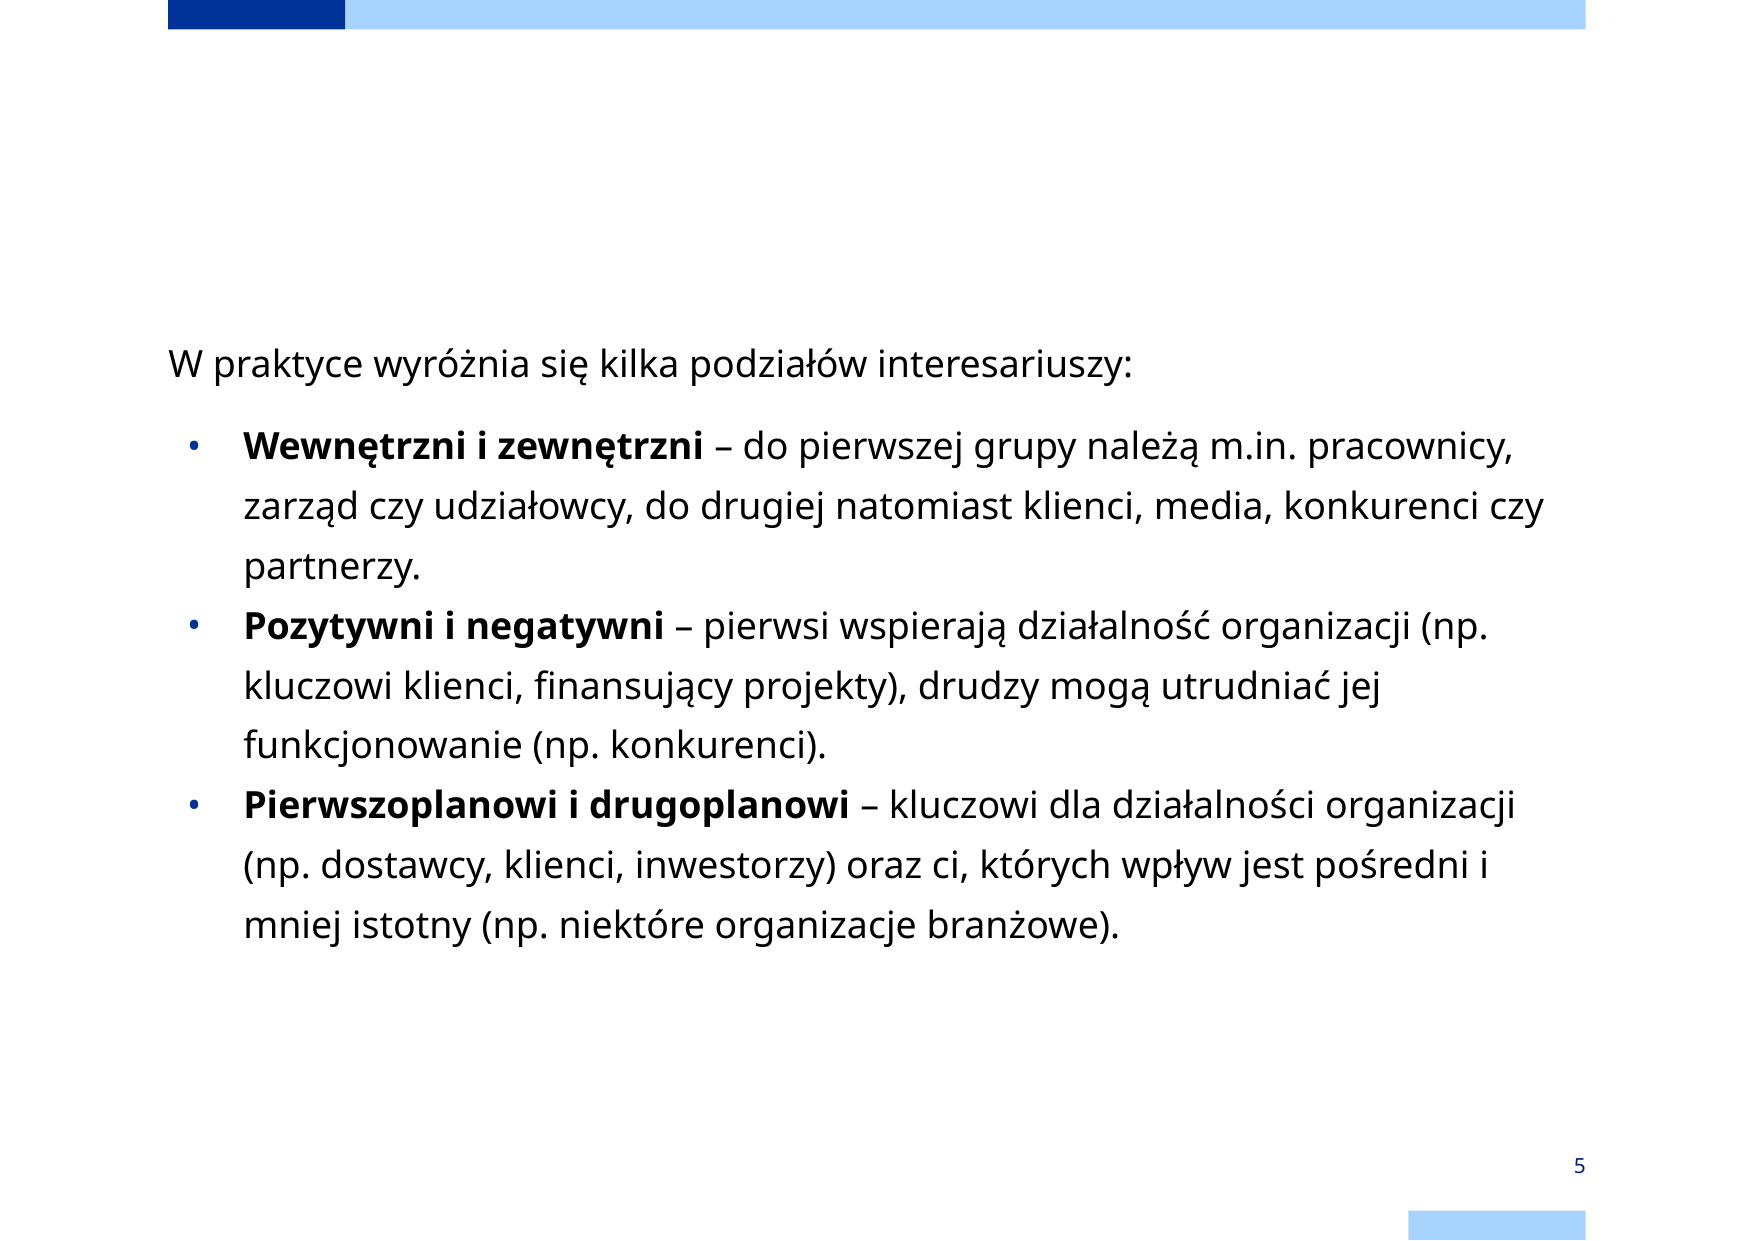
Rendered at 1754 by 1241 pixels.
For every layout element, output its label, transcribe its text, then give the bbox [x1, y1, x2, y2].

slide_number ‹#› [1408, 1151, 1586, 1182]
list W praktyce wyróżnia się kilka podziałów interesariuszy: Wewnętrzni i zewnętrzni – do pierwszej grupy należą m.in. pracownicy, zarząd czy udziałowcy, do drugiej natomiast klienci, media, konkurenci czy partnerzy. Pozytywni i negatywni – pierwsi wspierają działalność organizacji (np. kluczowi klienci, finansujący projekty), drudzy mogą utrudniać jej funkcjonowanie (np. konkurenci). Pierwszoplanowi i drugoplanowi – kluczowi dla działalności organizacji (np. dostawcy, klienci, inwestorzy) oraz ci, których wpływ jest pośredni i mniej istotny (np. niektóre organizacje branżowe). [168, 324, 1586, 1093]
